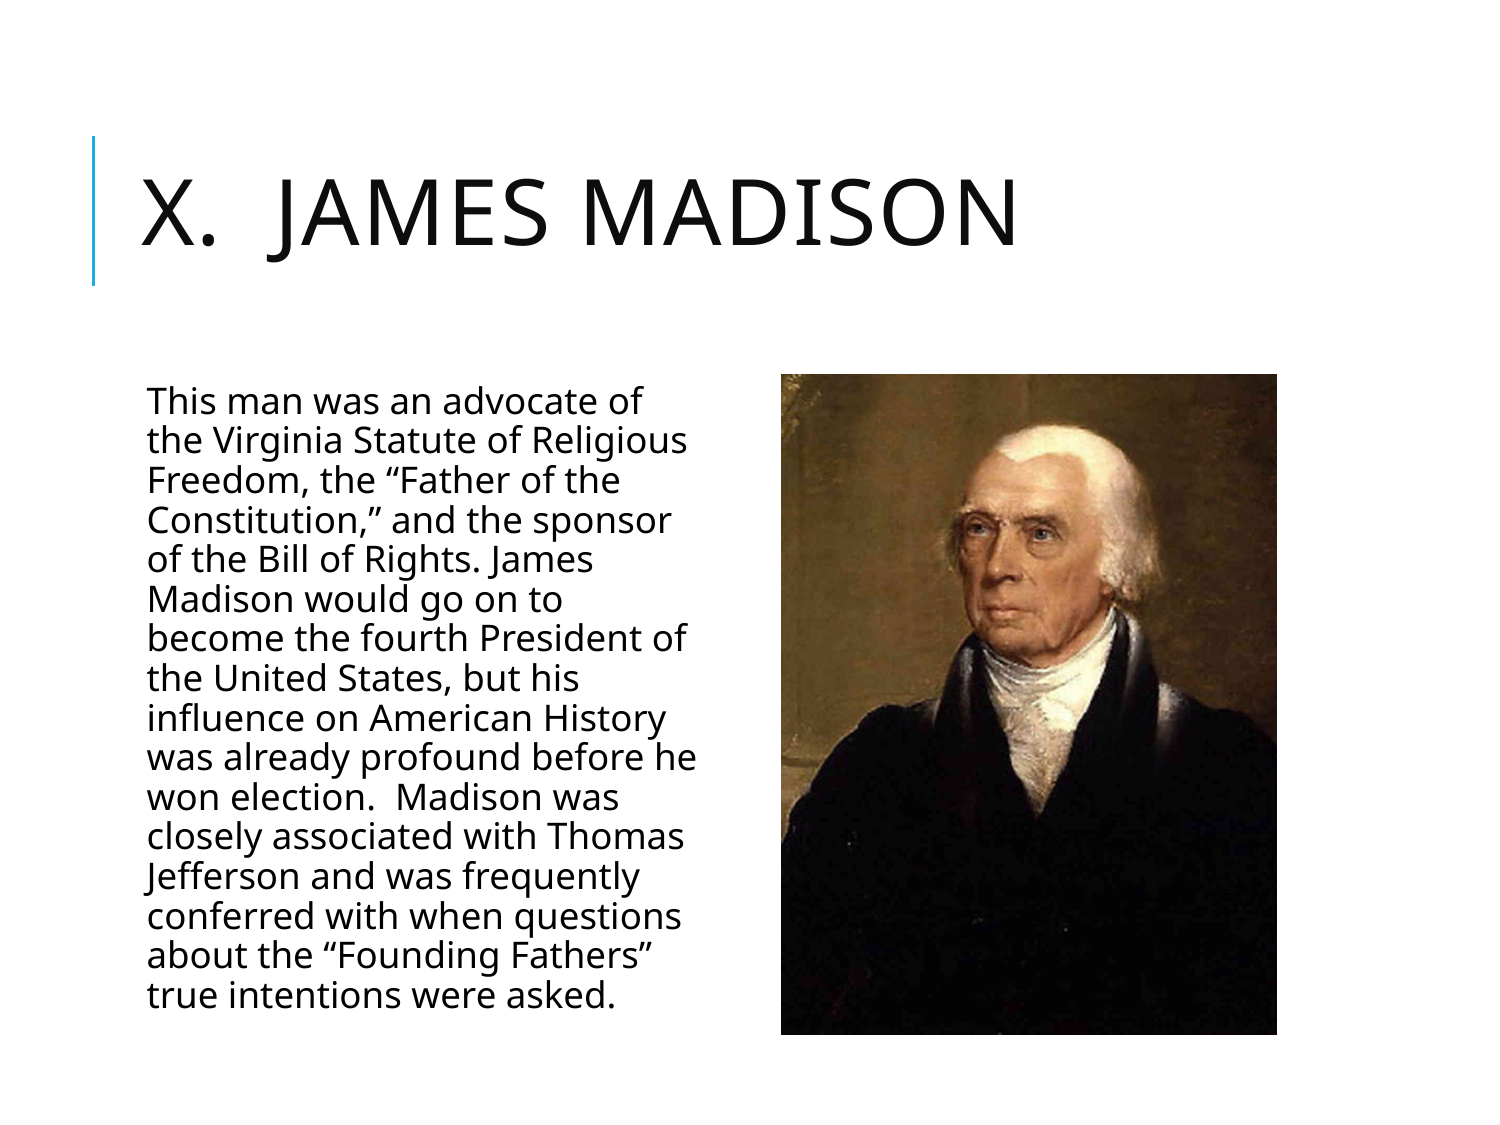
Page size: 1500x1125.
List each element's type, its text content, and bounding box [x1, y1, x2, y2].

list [781, 374, 1278, 1036]
list This man was an advocate of the Virginia Statute of Religious Freedom, the “Father of the Constitution,” and the sponsor of the Bill of Rights. James Madison would go on to become the fourth President of the United States, but his influence on American History was already profound before he won election. Madison was closely associated with Thomas Jefferson and was frequently conferred with when questions about the “Founding Fathers” true intentions were asked. [126, 375, 711, 1035]
title x. James Madison [126, 96, 1322, 342]
